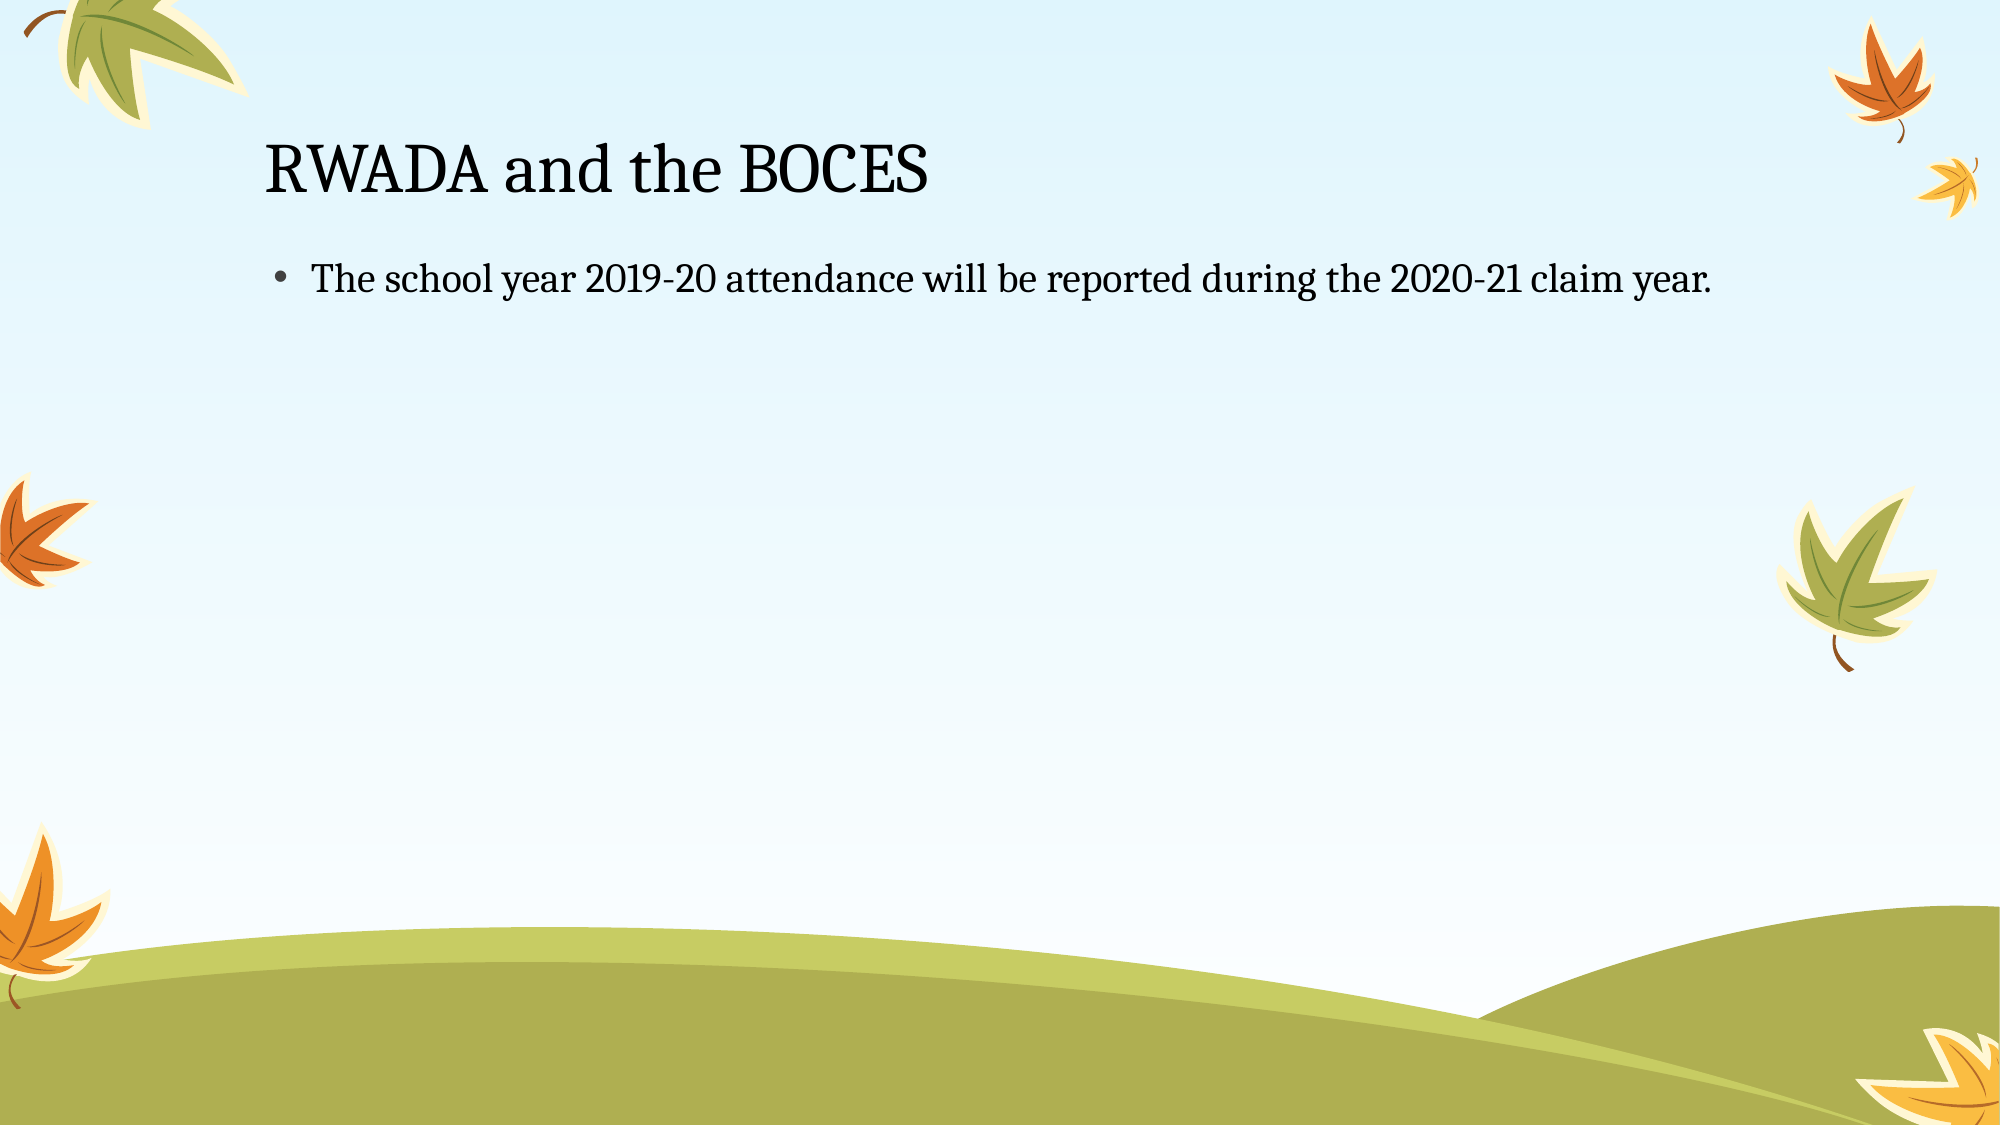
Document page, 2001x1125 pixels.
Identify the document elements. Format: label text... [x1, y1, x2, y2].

title RWADA and the BOCES [249, 12, 1749, 216]
list The school year 2019-20 attendance will be reported during the 2020-21 claim year. [250, 243, 1750, 925]
